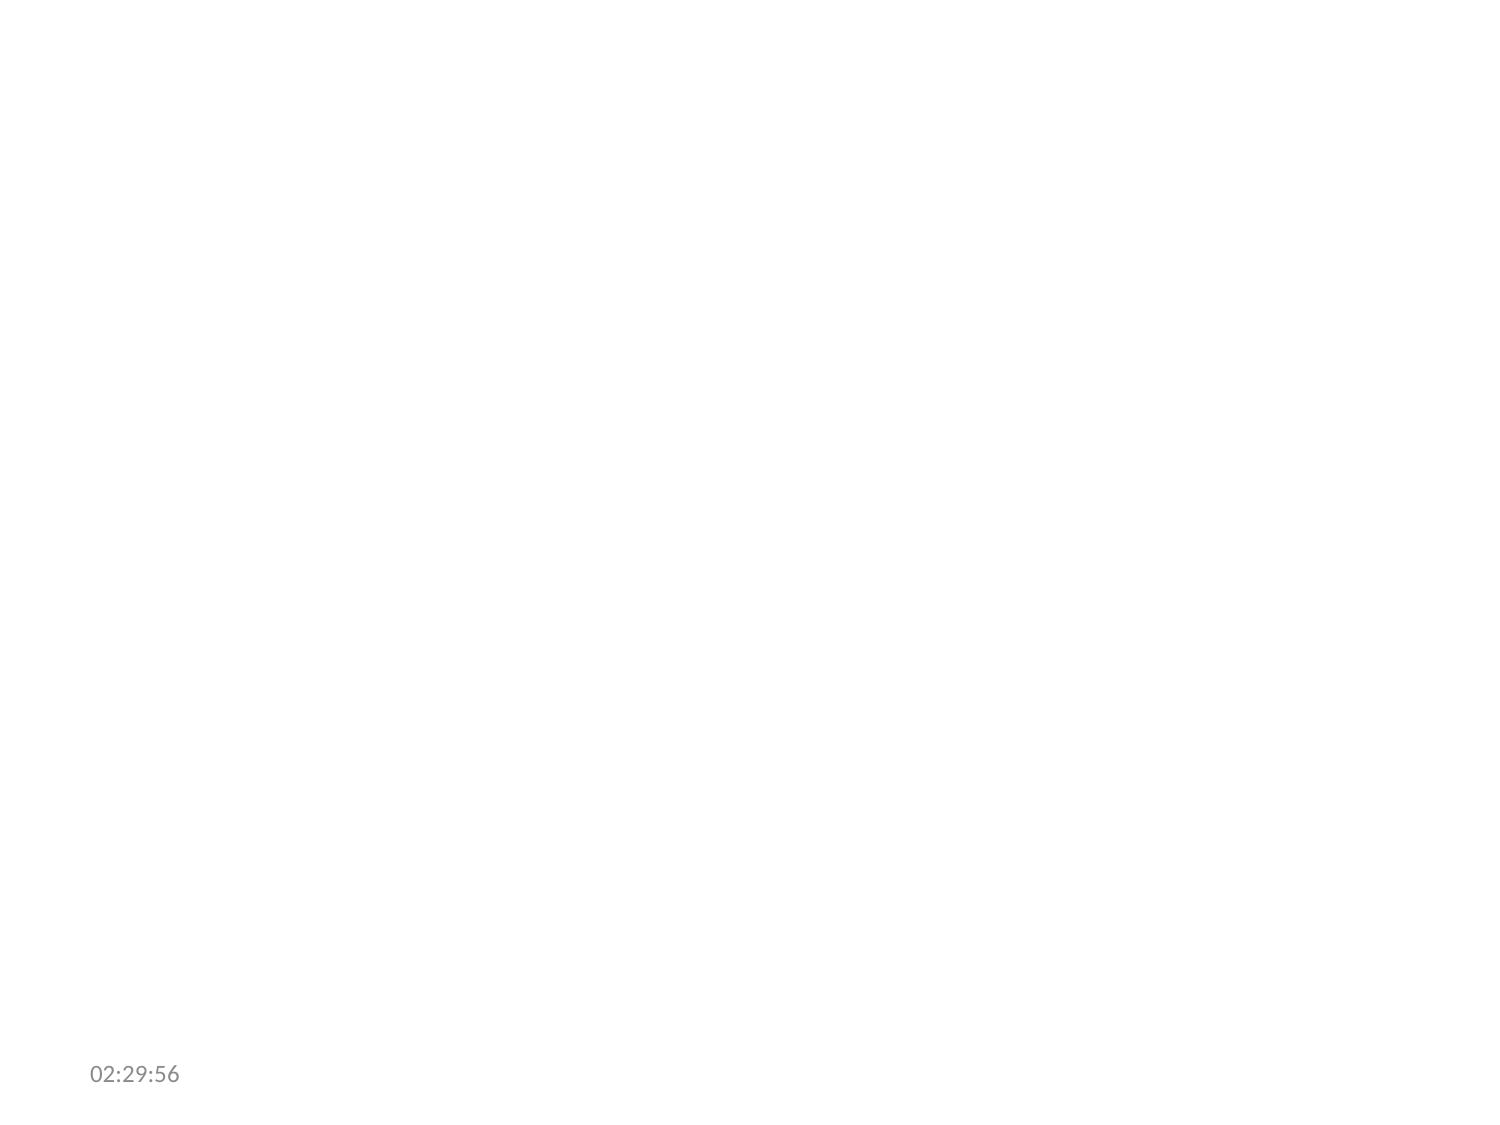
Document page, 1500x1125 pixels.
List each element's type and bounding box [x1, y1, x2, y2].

slide_number [75, 1042, 425, 1103]
